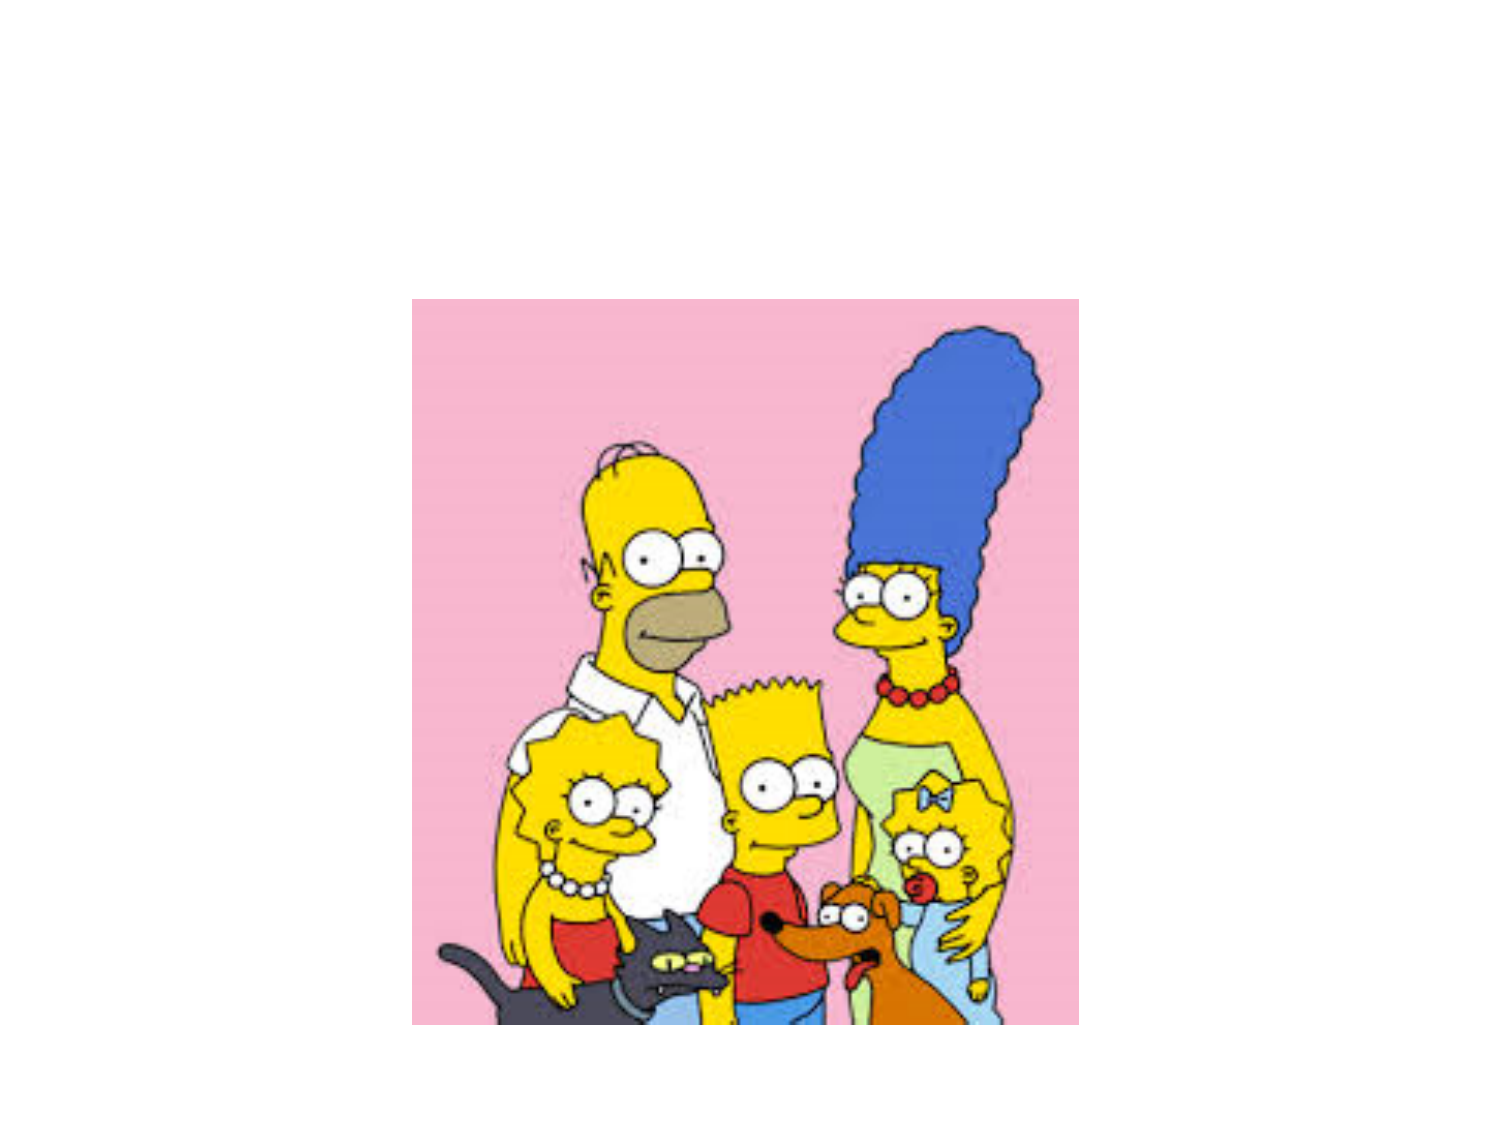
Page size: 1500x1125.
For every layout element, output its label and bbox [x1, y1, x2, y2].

list [412, 299, 1079, 1026]
